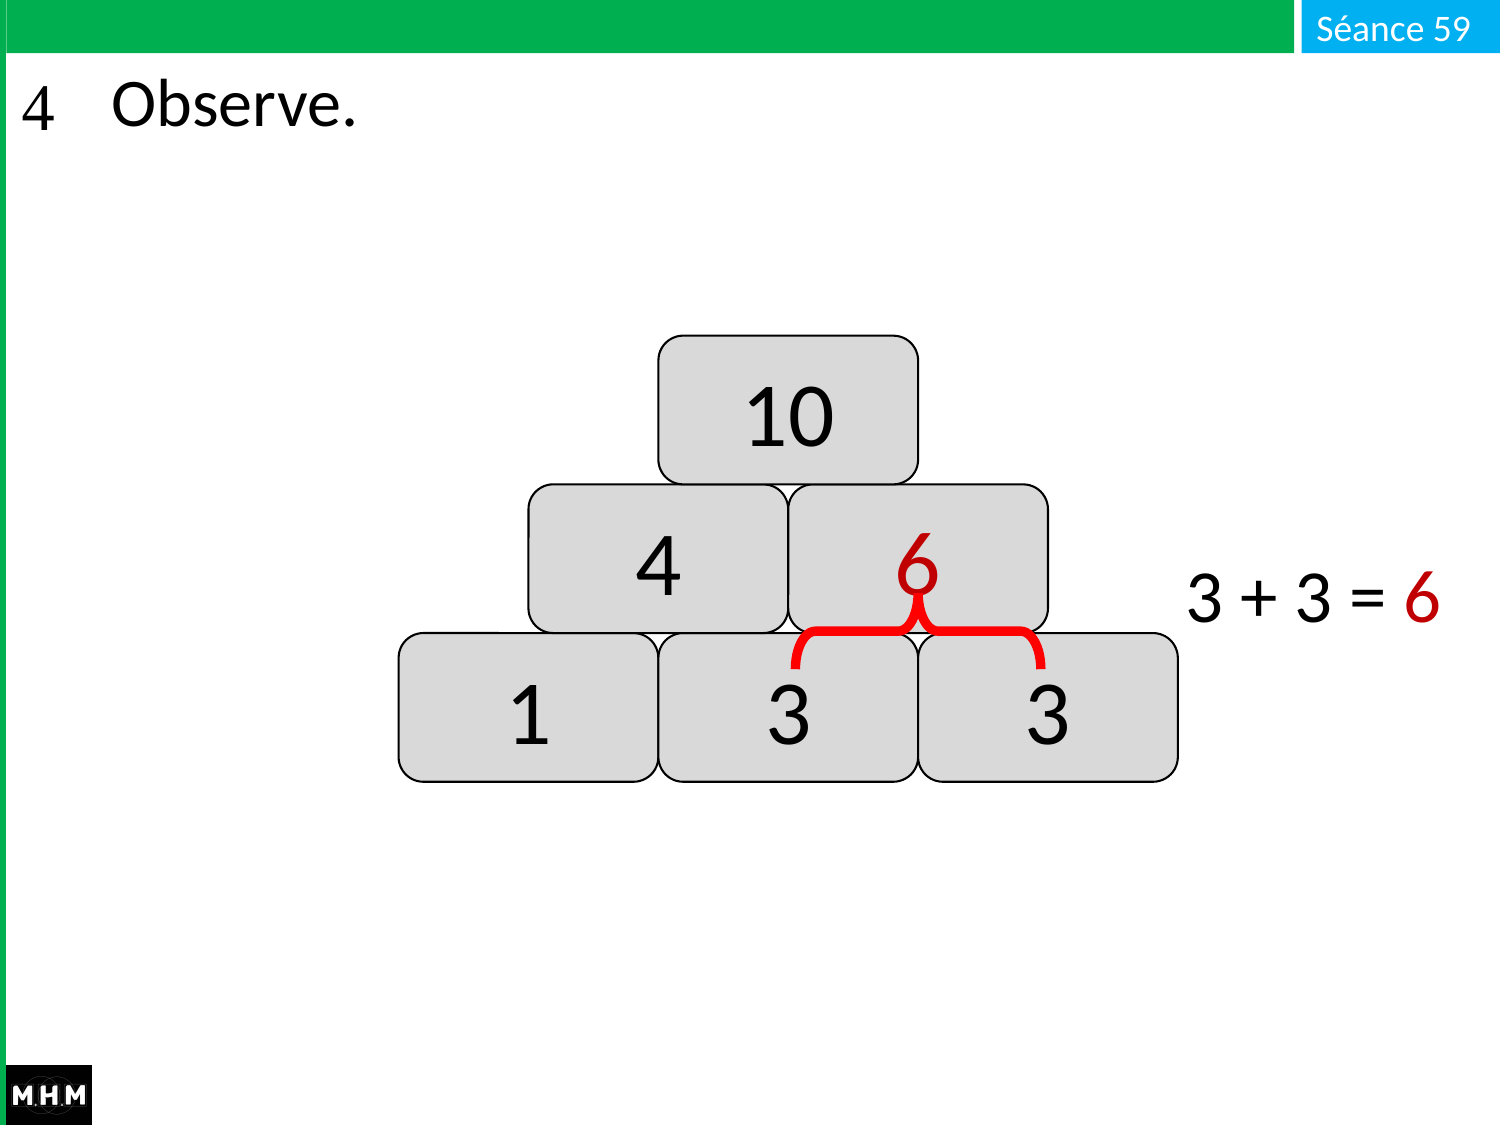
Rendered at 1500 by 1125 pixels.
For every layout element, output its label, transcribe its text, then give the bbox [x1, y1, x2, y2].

text_box 10 [657, 334, 920, 486]
text_box 1 [397, 631, 658, 783]
text_box 4 [527, 483, 788, 635]
title Observe. [96, 60, 1391, 150]
text_box [794, 593, 1042, 670]
text_box 3 [917, 632, 1179, 783]
picture [6, 1065, 92, 1125]
text_box 3 [657, 632, 918, 783]
text_box 6 [787, 483, 1050, 634]
text_box 3 + 3 = 6 [1170, 540, 1500, 645]
